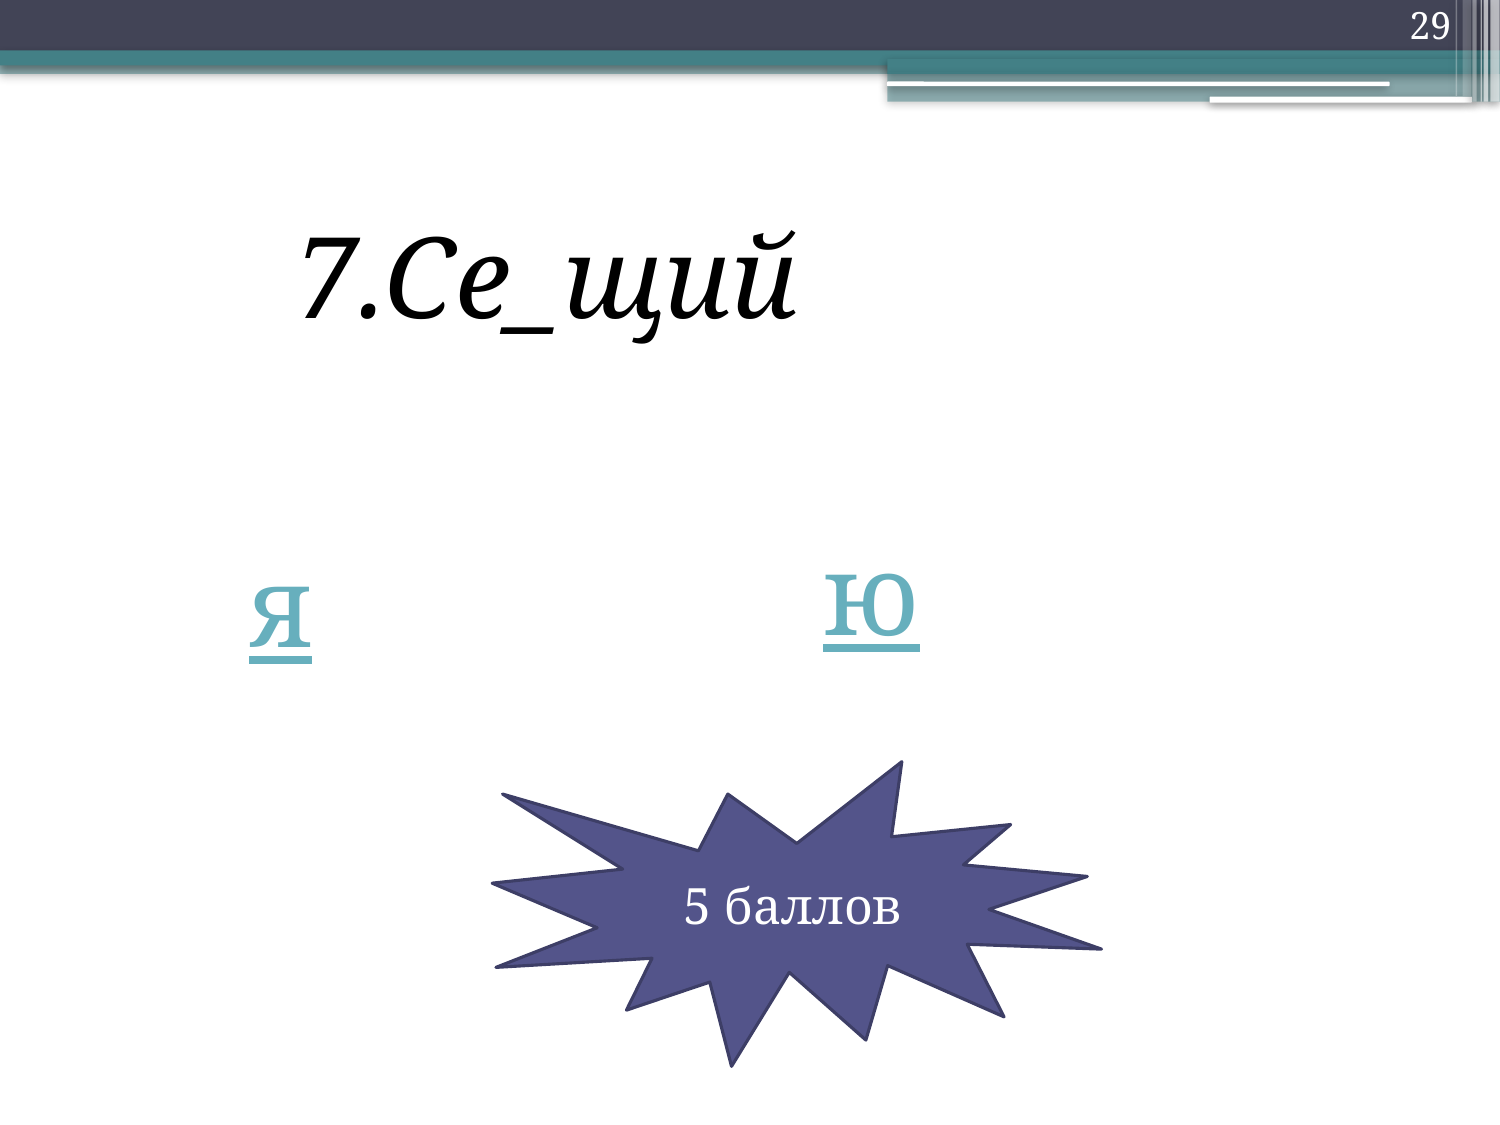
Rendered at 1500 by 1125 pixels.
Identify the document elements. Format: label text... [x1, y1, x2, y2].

text_box 7.Се_щий [281, 199, 985, 349]
slide_number 29 [1341, 0, 1466, 61]
text_box ю [808, 515, 997, 684]
text_box я [234, 527, 493, 696]
text_box 5 баллов [490, 760, 1104, 1068]
